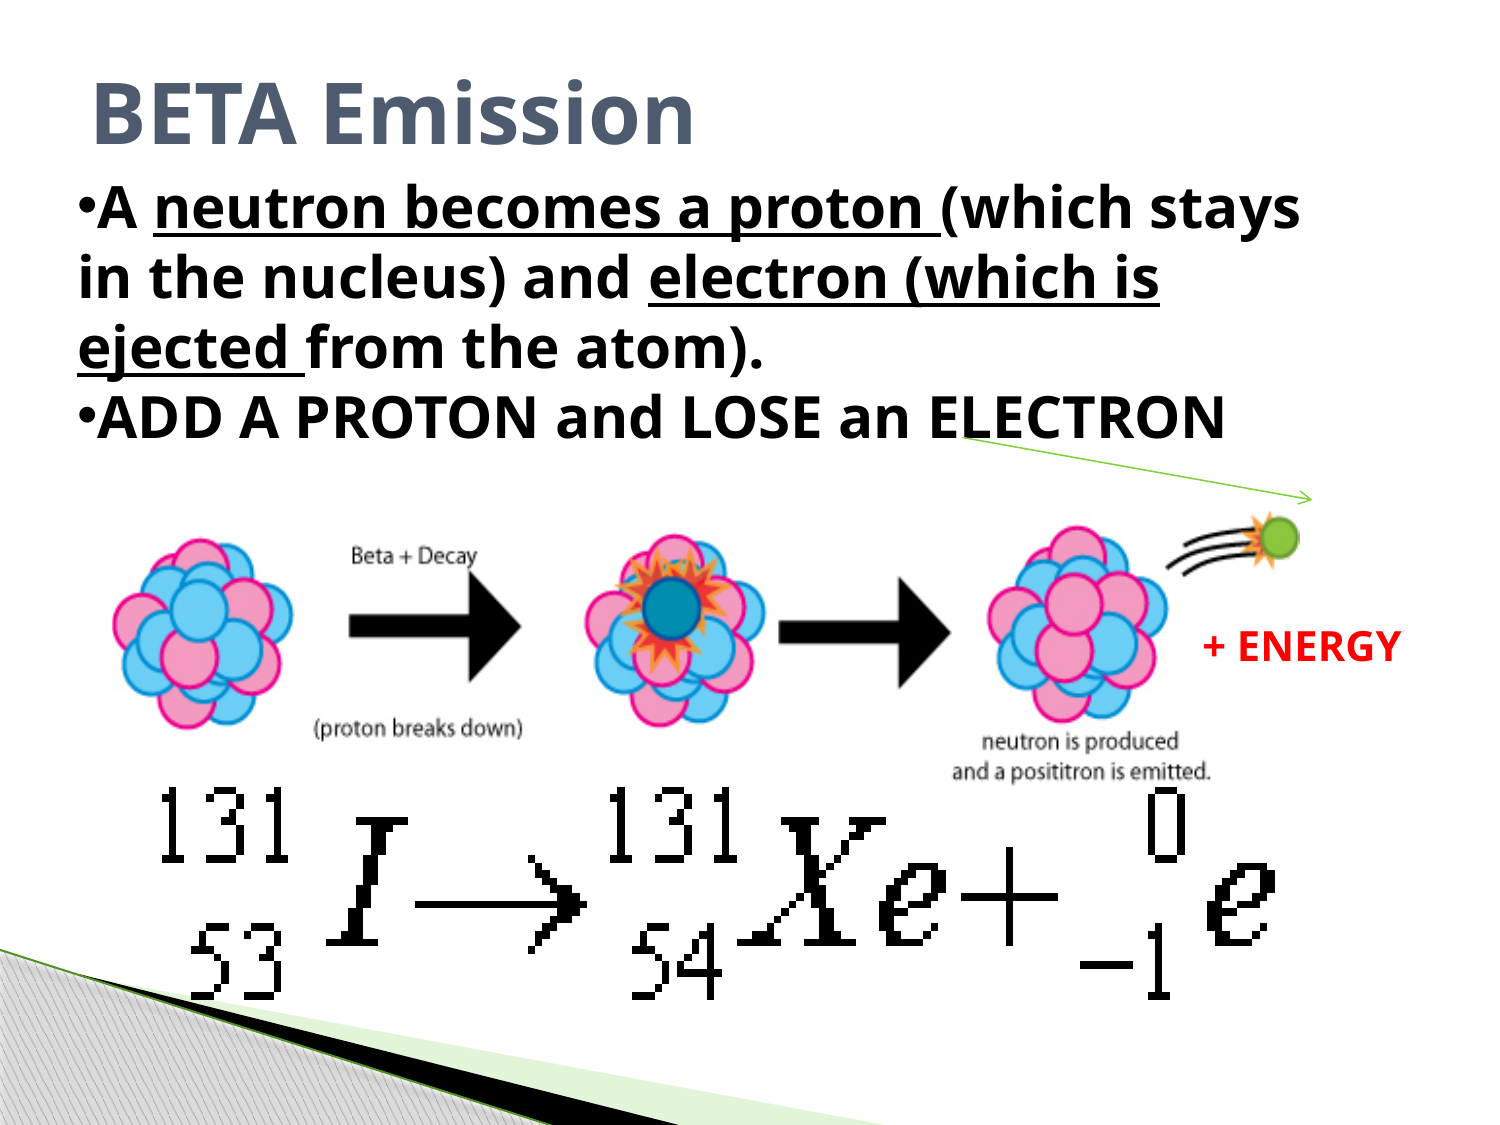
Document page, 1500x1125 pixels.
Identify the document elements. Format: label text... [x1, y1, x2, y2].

picture [162, 787, 1276, 1001]
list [112, 509, 1301, 788]
text_box + ENERGY [1306, 612, 1463, 678]
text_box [962, 437, 1313, 501]
text_box A neutron becomes a proton (which stays in the nucleus) and electron (which is ejected from the atom). ADD A PROTON and LOSE an ELECTRON [62, 162, 1338, 458]
title BETA Emission [75, 45, 1425, 175]
